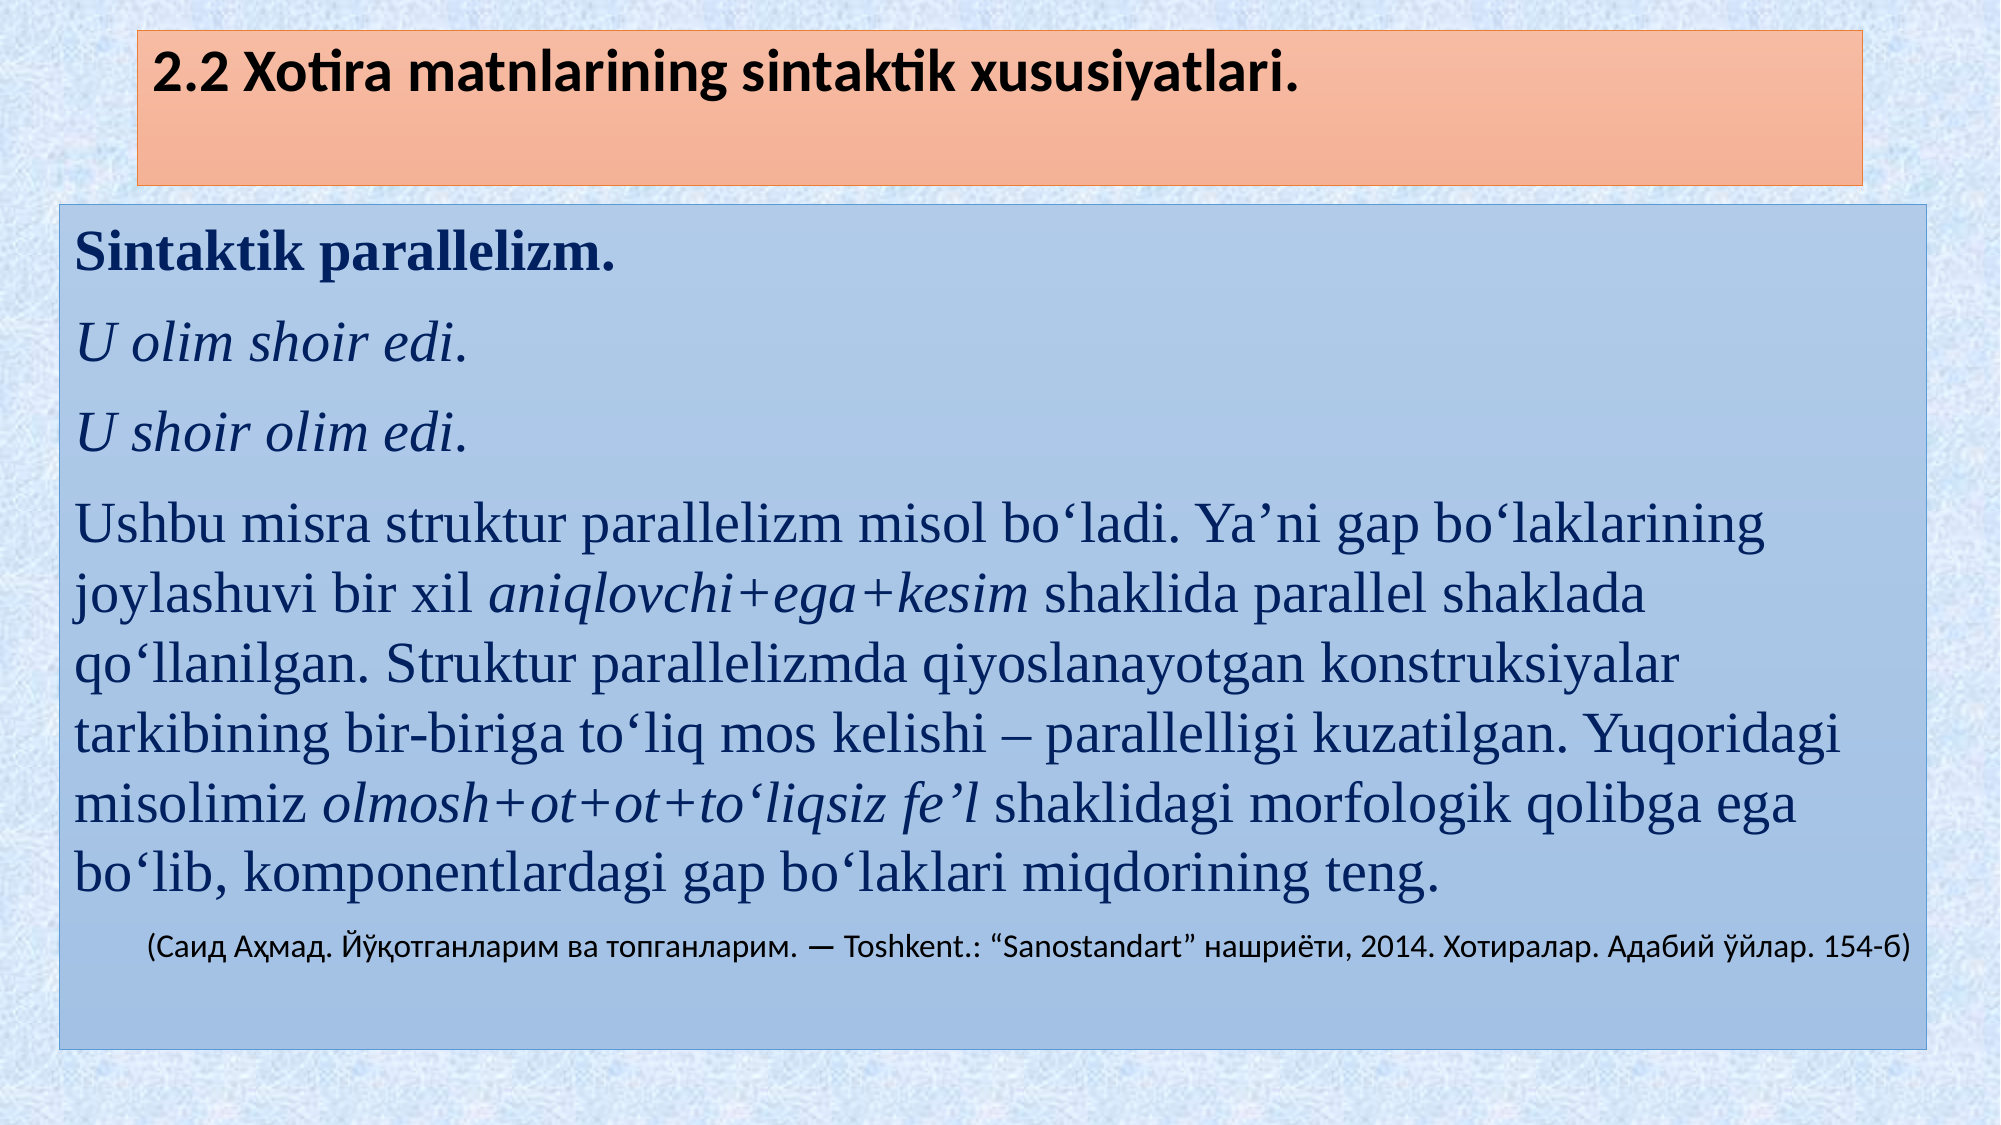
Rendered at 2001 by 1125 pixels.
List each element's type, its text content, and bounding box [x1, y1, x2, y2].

title 2.2 Xotira matnlarining sintaktik xususiyatlari. [137, 30, 1863, 186]
picture [0, 0, 2001, 1125]
list Sintaktik parallelizm. U olim shoir edi. U shoir olim edi. Ushbu misra struktur parallelizm misol bo‘ladi. Ya’ni gap bo‘laklarining joylashuvi bir xil aniqlovchi+ega+kesim shaklida parallel shaklada qo‘llanilgan. Struktur parallelizmda qiyoslanayotgan konstruksiyalar tarkibining bir-biriga to‘liq mos kelishi – parallelligi kuzatilgan. Yuqoridagi misolimiz olmosh+ot+ot+to‘liqsiz fe’l shaklidagi morfologik qolibga ega bo‘lib, komponentlardagi gap bo‘laklari miqdorining teng. (Саид Аҳмад. Йўқотганларим ва топганларим. — Toshkent.: “Sanostandart” нашриёти, 2014. Хотиралар. Адабий ўйлар. 154-б) [59, 204, 1927, 1050]
